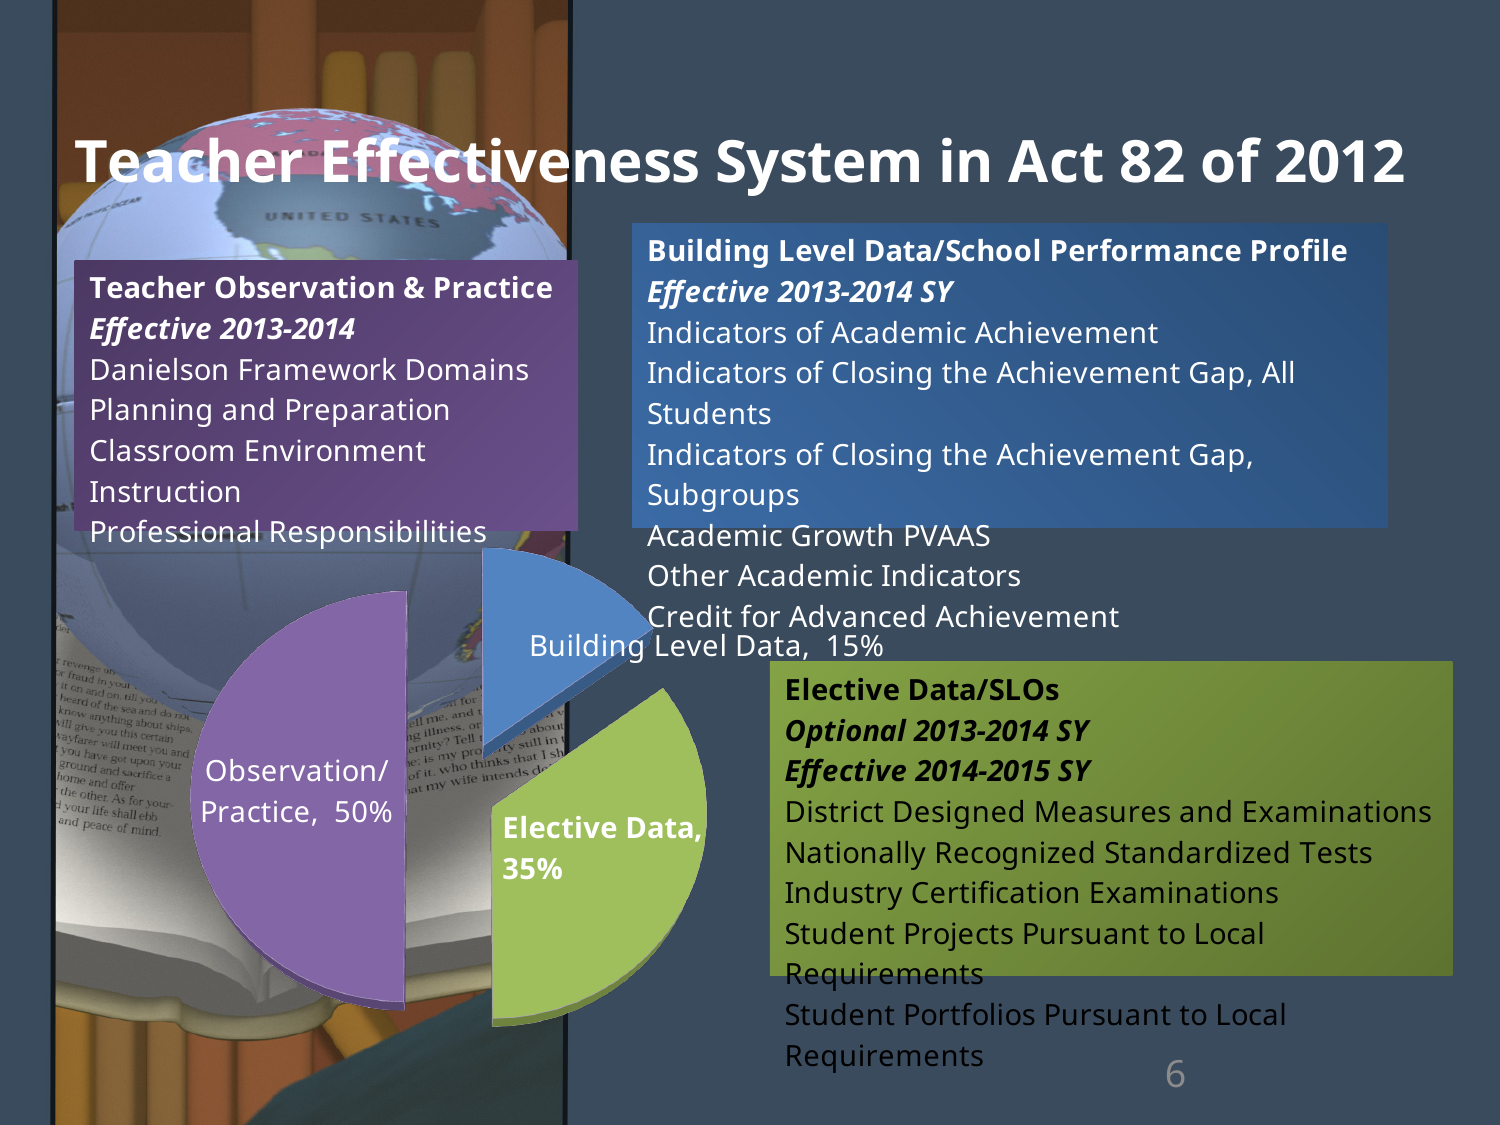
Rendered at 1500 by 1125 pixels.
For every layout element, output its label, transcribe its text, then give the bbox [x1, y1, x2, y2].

picture [0, 0, 1500, 1125]
chart [37, 99, 1467, 1074]
slide_number 6 [1149, 1042, 1500, 1103]
